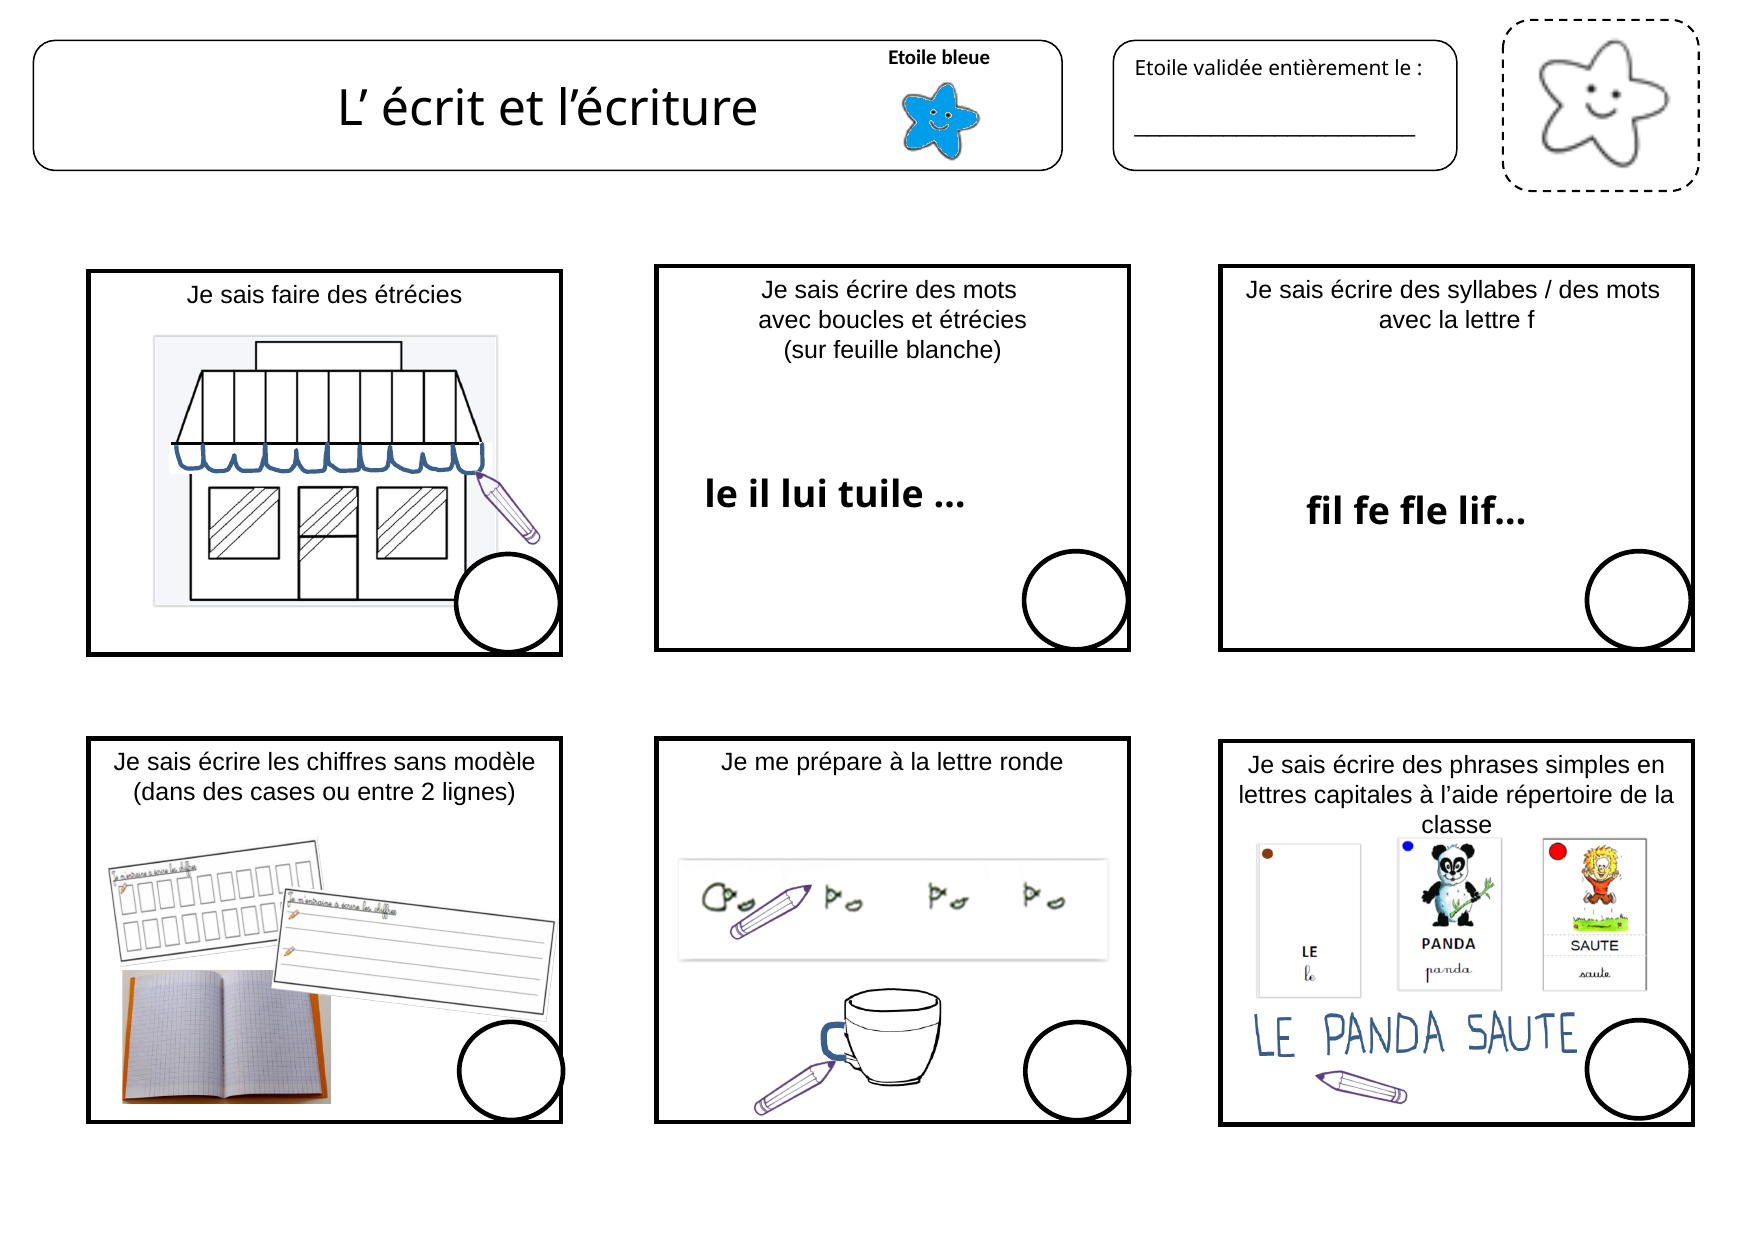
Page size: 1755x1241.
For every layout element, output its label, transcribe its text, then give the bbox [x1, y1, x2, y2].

text_box [459, 1021, 564, 1121]
text_box [1025, 1022, 1130, 1121]
picture [1396, 836, 1504, 993]
picture [1254, 842, 1362, 999]
text_box L’ écrit et l’écriture [987, 40, 1063, 171]
text_box L’ écrit et l’écriture [33, 40, 889, 171]
text_box Je sais écrire des mots avec boucles et étrécies (sur feuille blanche) [656, 266, 1130, 650]
text_box Etoile validée entièrement le : ______________________ [1113, 40, 1457, 171]
picture [750, 1060, 842, 1117]
text_box [821, 1022, 839, 1058]
text_box Je sais faire des étrécies [88, 270, 562, 655]
picture [674, 855, 1112, 963]
text_box Je sais écrire des syllabes / des mots avec la lettre f [1220, 266, 1694, 650]
text_box fil fe fle lif… [1291, 434, 1676, 540]
text_box Etoile bleue [838, 36, 1040, 77]
picture [151, 333, 554, 608]
text_box Je sais écrire les chiffres sans modèle (dans des cases ou entre 2 lignes) [88, 738, 562, 1123]
picture [1522, 31, 1680, 180]
text_box [1502, 19, 1699, 192]
text_box [457, 553, 560, 653]
text_box Je me prépare à la lettre ronde [656, 738, 1130, 1123]
picture [891, 76, 986, 166]
picture [107, 837, 558, 1104]
picture [844, 987, 942, 1087]
text_box le il lui tuile … [689, 417, 1128, 523]
text_box [1024, 551, 1128, 650]
picture [1254, 1009, 1577, 1113]
picture [1541, 836, 1648, 993]
text_box Je sais écrire des phrases simples en lettres capitales à l’aide répertoire de la classe [1220, 740, 1694, 1125]
text_box [1586, 1020, 1691, 1119]
text_box [1586, 551, 1691, 650]
